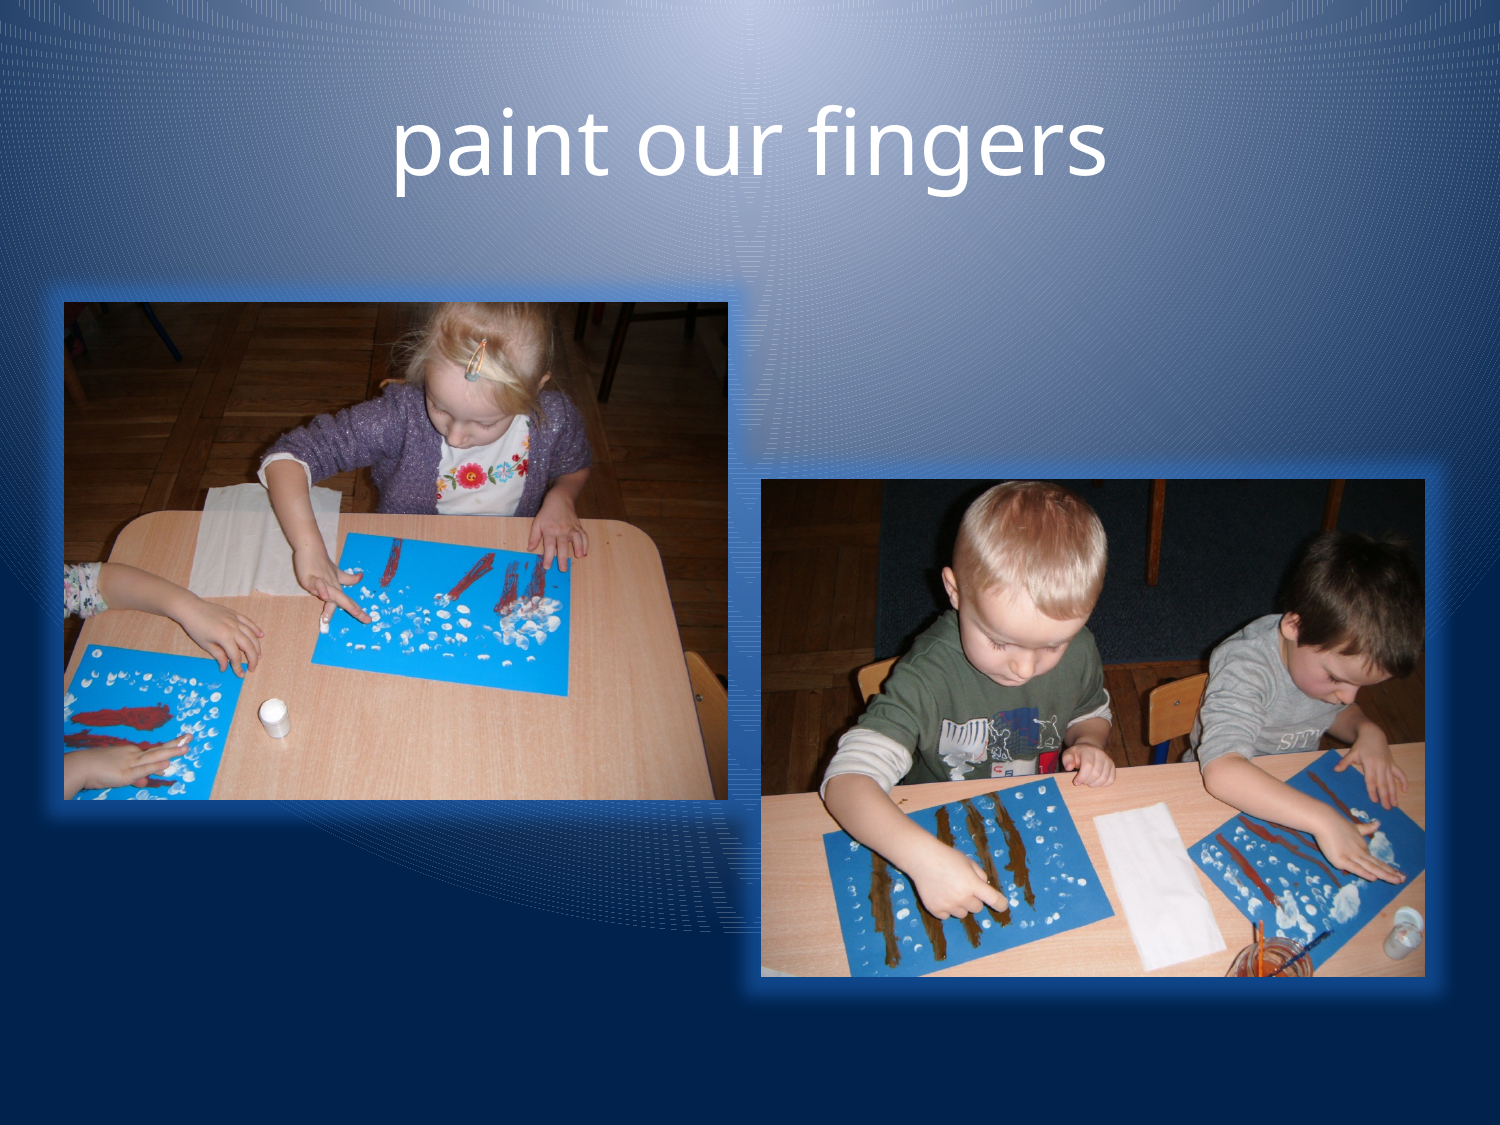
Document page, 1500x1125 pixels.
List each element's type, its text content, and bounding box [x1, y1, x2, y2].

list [64, 302, 728, 800]
title paint our fingers [74, 44, 1426, 233]
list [761, 479, 1425, 977]
